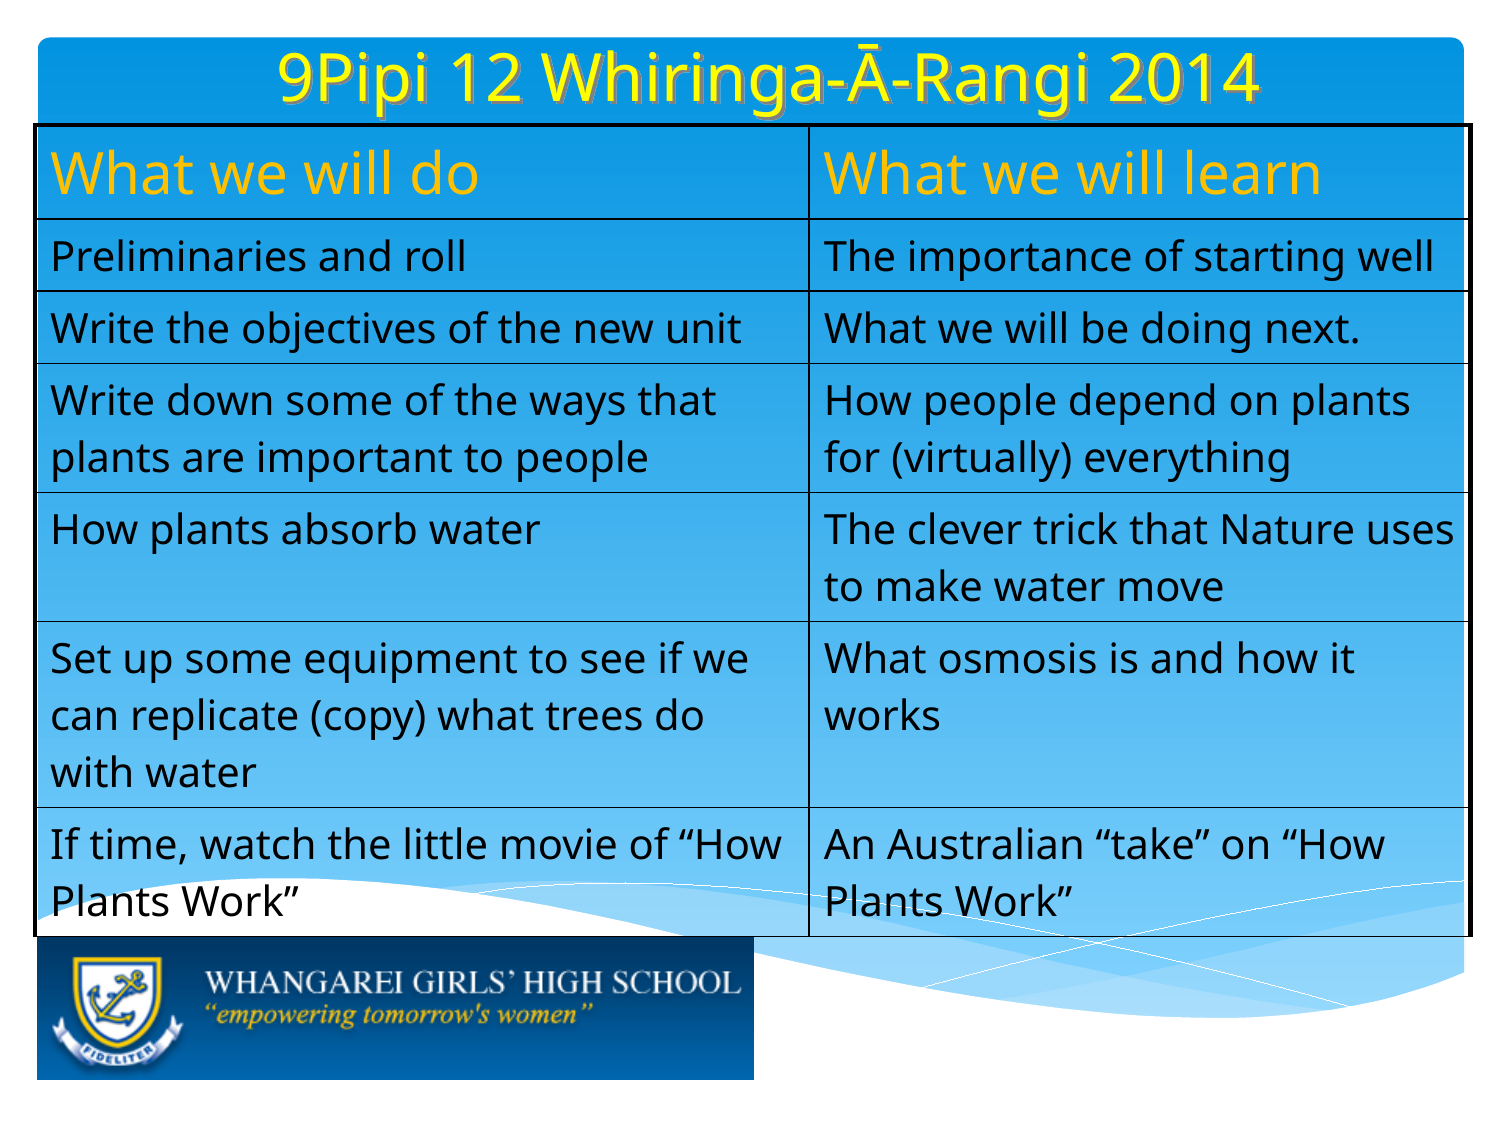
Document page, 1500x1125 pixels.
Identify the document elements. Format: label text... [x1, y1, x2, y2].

table_header What we will do [37, 127, 808, 218]
table_cell Write the objectives of the new unit [37, 292, 808, 363]
table_cell What osmosis is and how it works [810, 622, 1468, 807]
table_cell How people depend on plants for (virtually) everything [810, 364, 1468, 492]
text_box 9Pipi 12 Whiringa-Ā-Rangi 2014 [162, 24, 1375, 123]
table_cell Write down some of the ways that plants are important to people [37, 364, 808, 492]
table_header What we will learn [810, 127, 1468, 218]
picture [37, 937, 754, 1080]
table_cell An Australian “take” on “How Plants Work” [810, 808, 1468, 936]
table_cell If time, watch the little movie of “How Plants Work” [37, 808, 808, 936]
table_cell The clever trick that Nature uses to make water move [810, 493, 1468, 621]
table_cell What we will be doing next. [810, 292, 1468, 363]
table_cell How plants absorb water [37, 493, 808, 621]
table_cell Set up some equipment to see if we can replicate (copy) what trees do with water [37, 622, 808, 807]
table_cell Preliminaries and roll [37, 220, 808, 290]
table_cell The importance of starting well [810, 220, 1468, 290]
